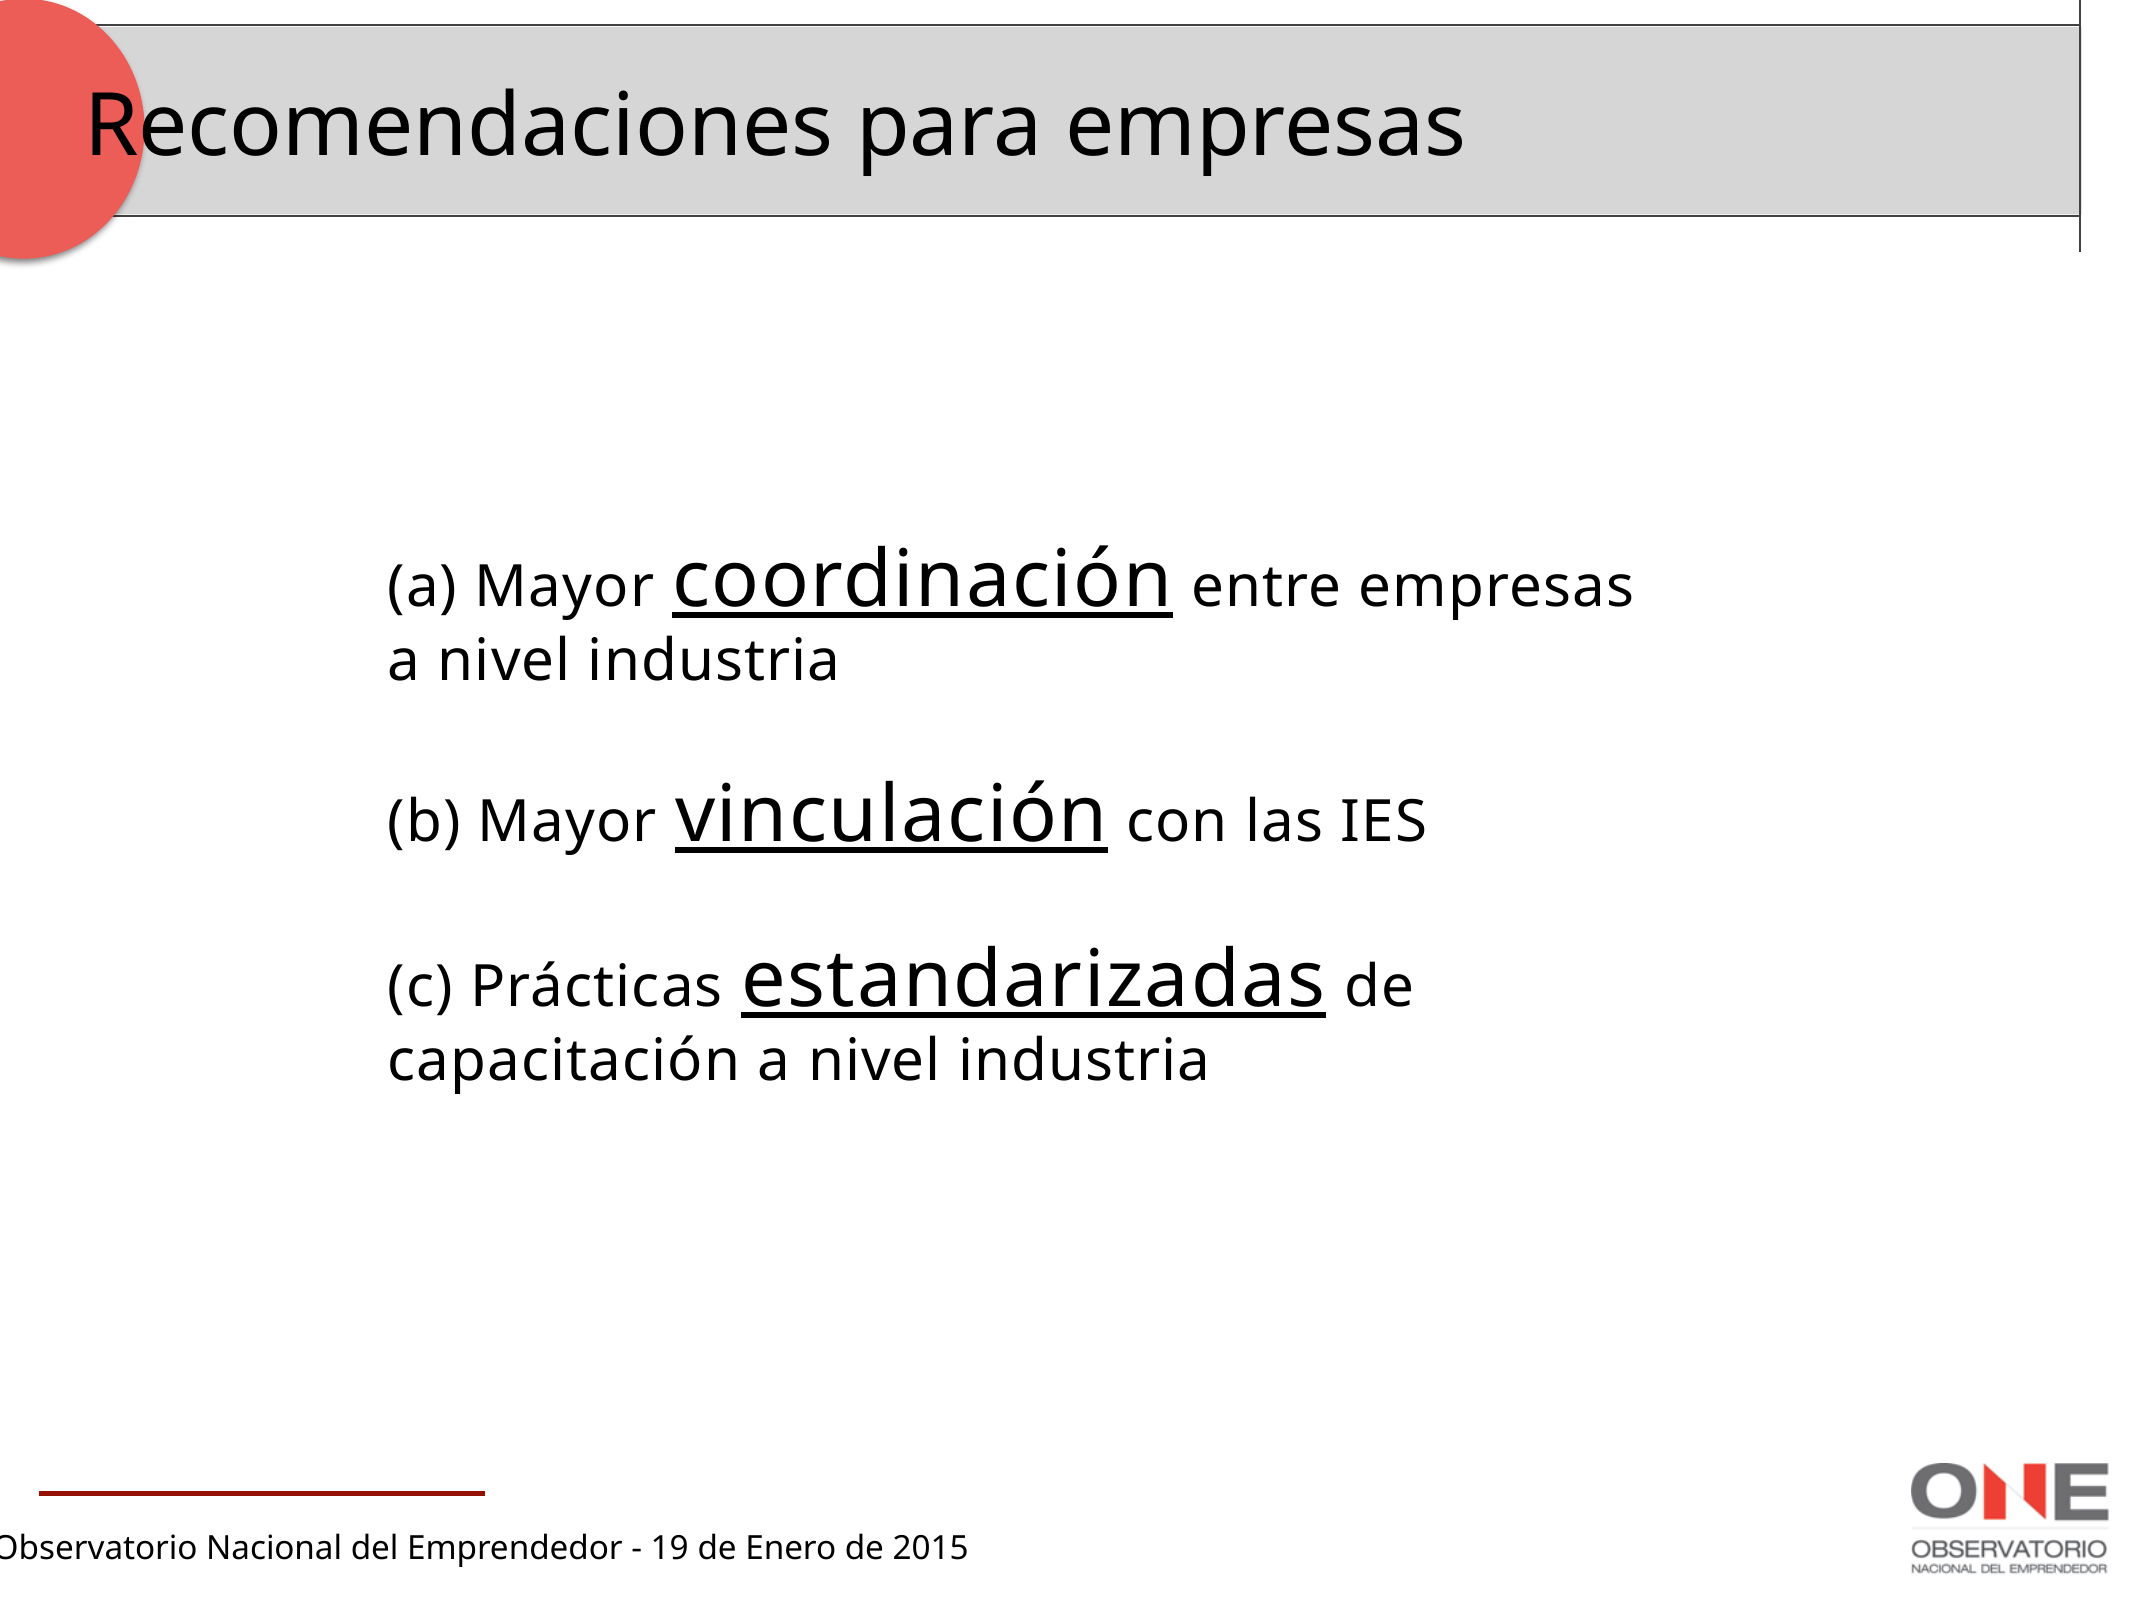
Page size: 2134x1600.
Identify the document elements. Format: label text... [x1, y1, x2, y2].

text_box (a) Mayor coordinación entre empresas a nivel industria (b) Mayor vinculación con las IES (c) Prácticas estandarizadas de capacitación a nivel industria [387, 527, 1684, 1007]
text_box Recomendaciones para empresas [75, 59, 1475, 182]
picture [1911, 1463, 2117, 1588]
